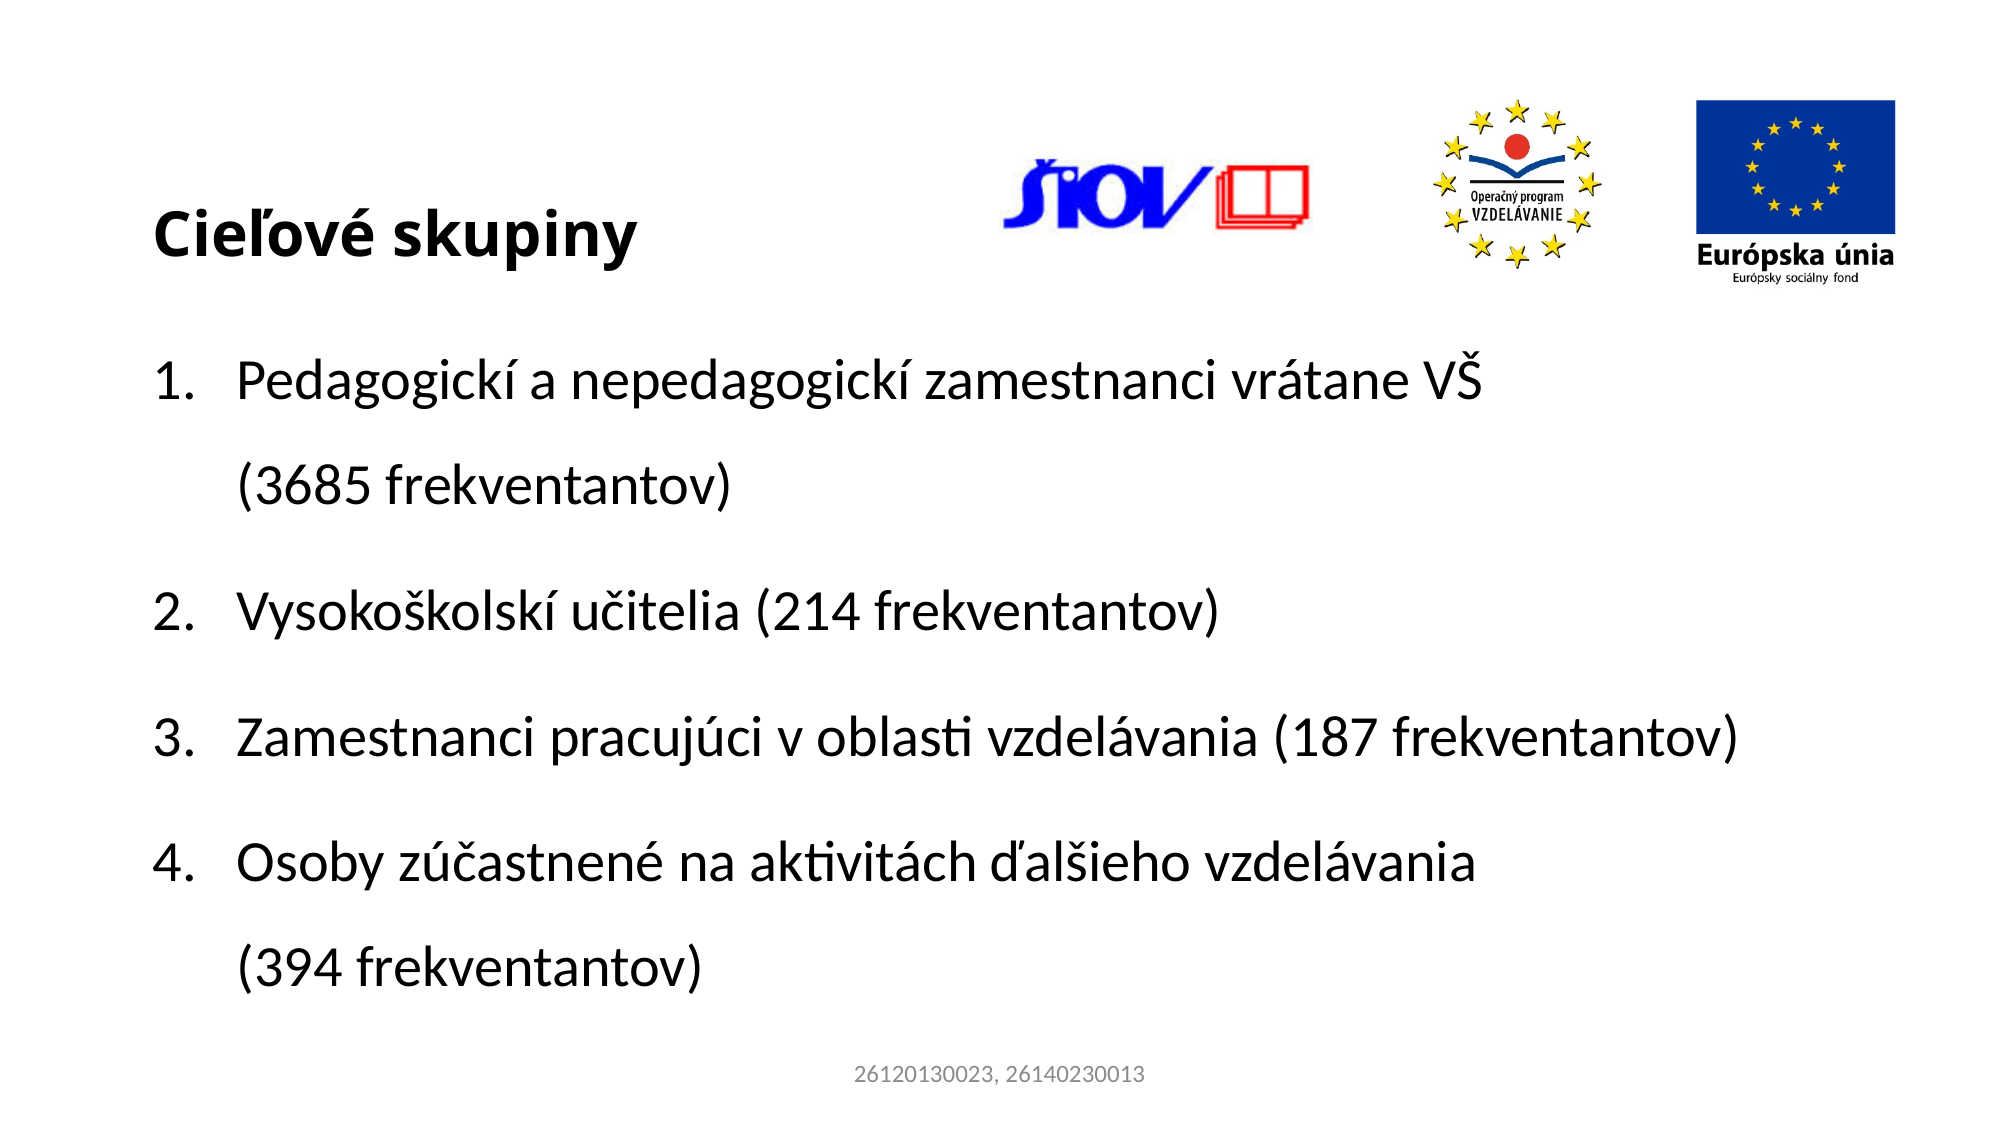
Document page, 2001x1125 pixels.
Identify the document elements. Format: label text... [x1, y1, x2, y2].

picture [999, 109, 1313, 276]
picture [1692, 96, 1899, 289]
footer 26120130023, 26140230013 [662, 1042, 1338, 1103]
picture [1432, 98, 1603, 269]
title Cieľové skupiny [137, 59, 1863, 278]
list Pedagogickí a nepedagogickí zamestnanci vrátane VŠ (3685 frekventantov) Vysokoškolskí učitelia (214 frekventantov) Zamestnanci pracujúci v oblasti vzdelávania (187 frekventantov) Osoby zúčastnené na aktivitách ďalšieho vzdelávania (394 frekventantov) [137, 299, 1863, 1014]
